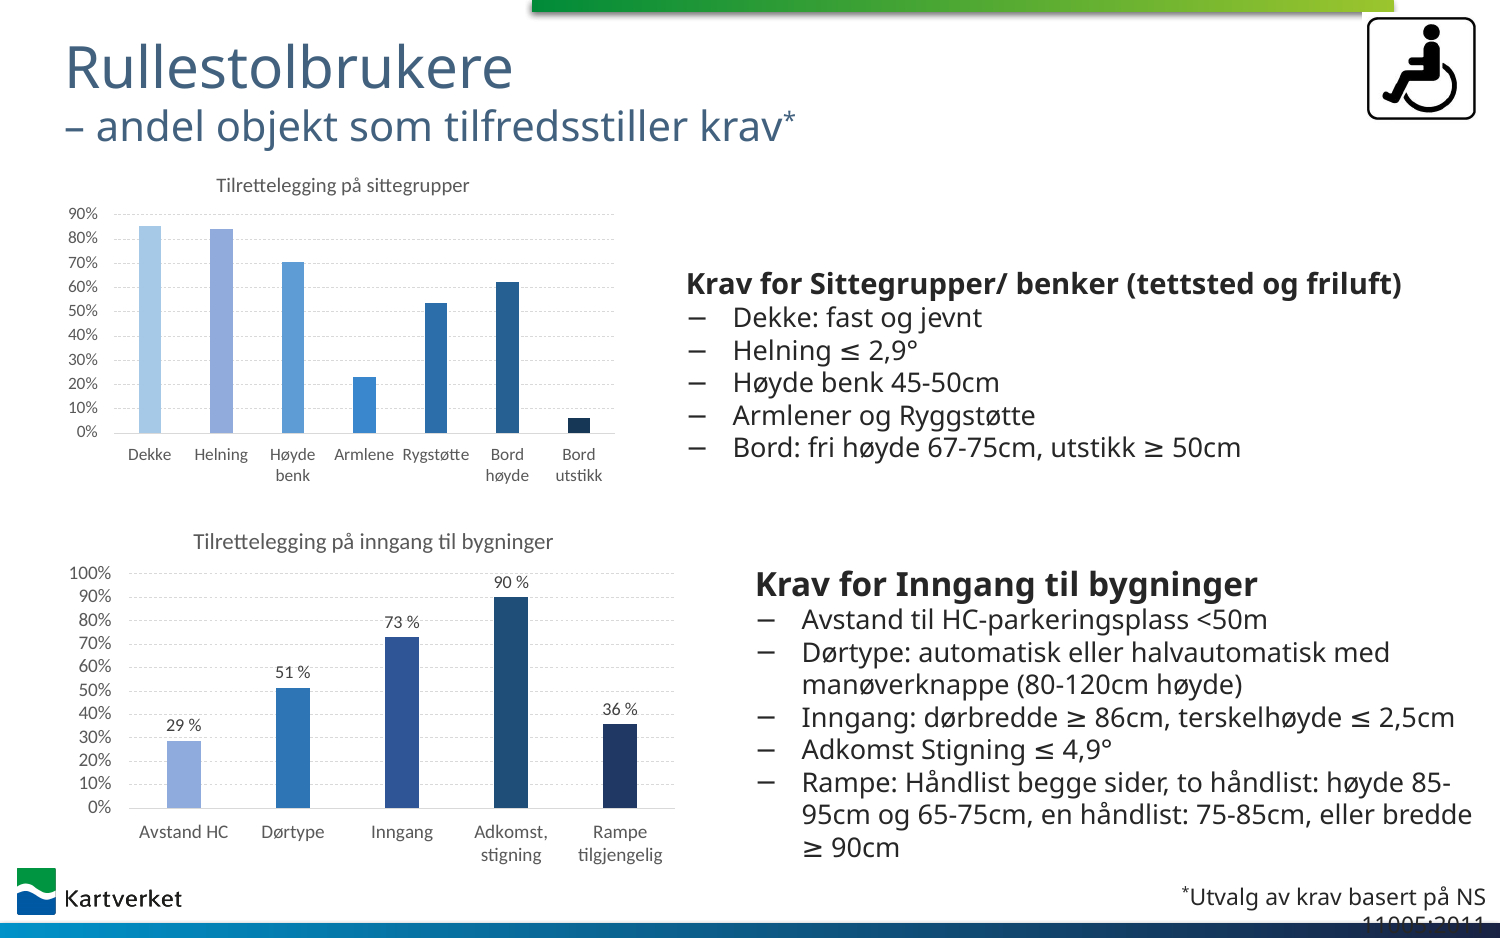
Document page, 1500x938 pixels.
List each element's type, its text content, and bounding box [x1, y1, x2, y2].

picture [1362, 12, 1481, 126]
text_box Rullestolbrukere – andel objekt som tilfredsstiller krav* [49, 25, 1431, 158]
picture [62, 520, 686, 874]
text_box Krav for Inngang til bygninger Avstand til HC-parkeringsplass <50m Dørtype: automatisk eller halvautomatisk med manøverknappe (80-120cm høyde) Inngang: dørbredde ≥ 86cm, terskelhøyde ≤ 2,5cm Adkomst Stigning ≤ 4,9° Rampe: Håndlist begge sider, to håndlist: høyde 85-95cm og 65-75cm, en håndlist: 75-85cm, eller bredde ≥ 90cm [740, 555, 1491, 870]
text_box Krav for Sittegrupper/ benker (tettsted og friluft) Dekke: fast og jevnt Helning ≤ 2,9° Høyde benk 45-50cm Armlener og Ryggstøtte Bord: fri høyde 67-75cm, utstikk ≥ 50cm [670, 258, 1418, 471]
picture [62, 166, 625, 492]
text_box *Utvalg av krav basert på NS 11005:2011 [1068, 873, 1500, 938]
